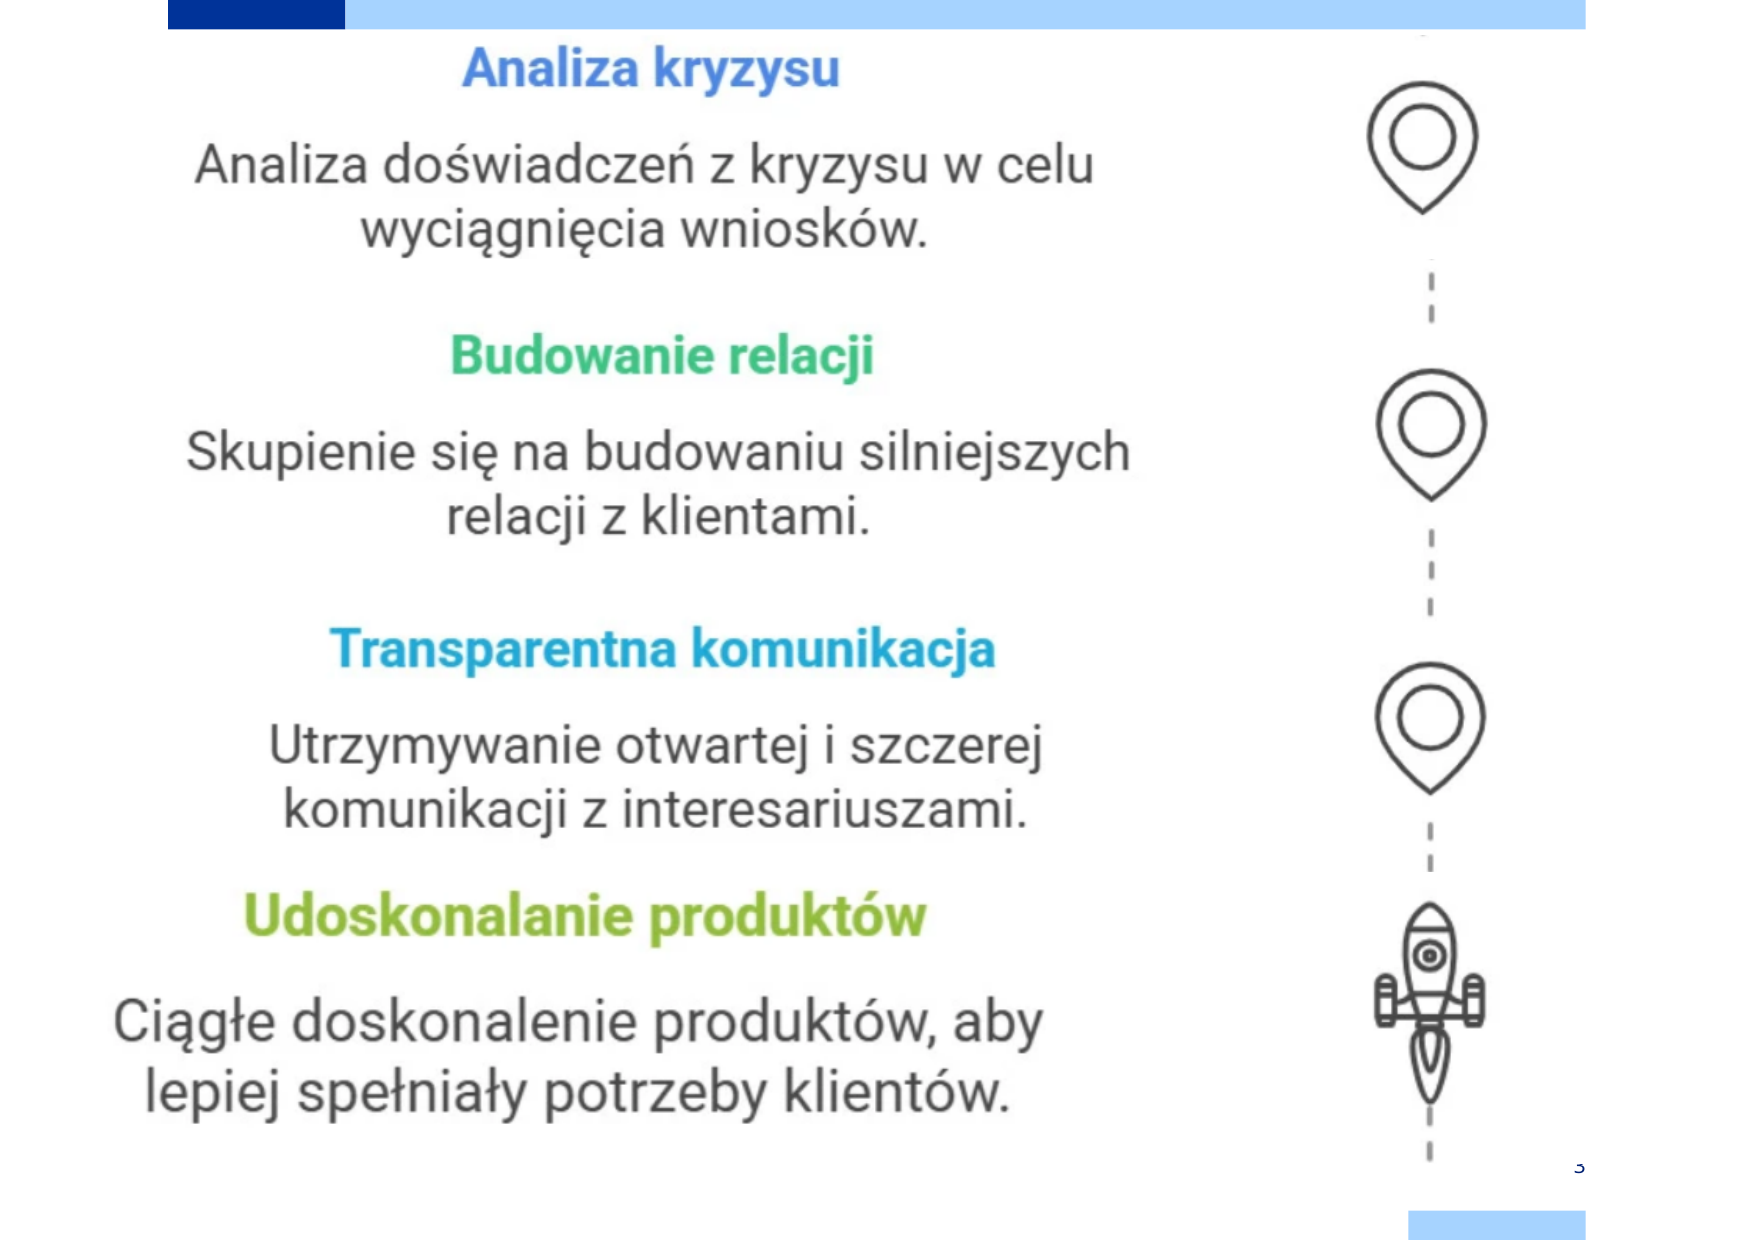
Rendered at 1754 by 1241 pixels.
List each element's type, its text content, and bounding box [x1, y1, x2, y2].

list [136, 35, 1555, 259]
picture [51, 259, 1587, 1164]
slide_number 3 [1408, 1164, 1586, 1182]
